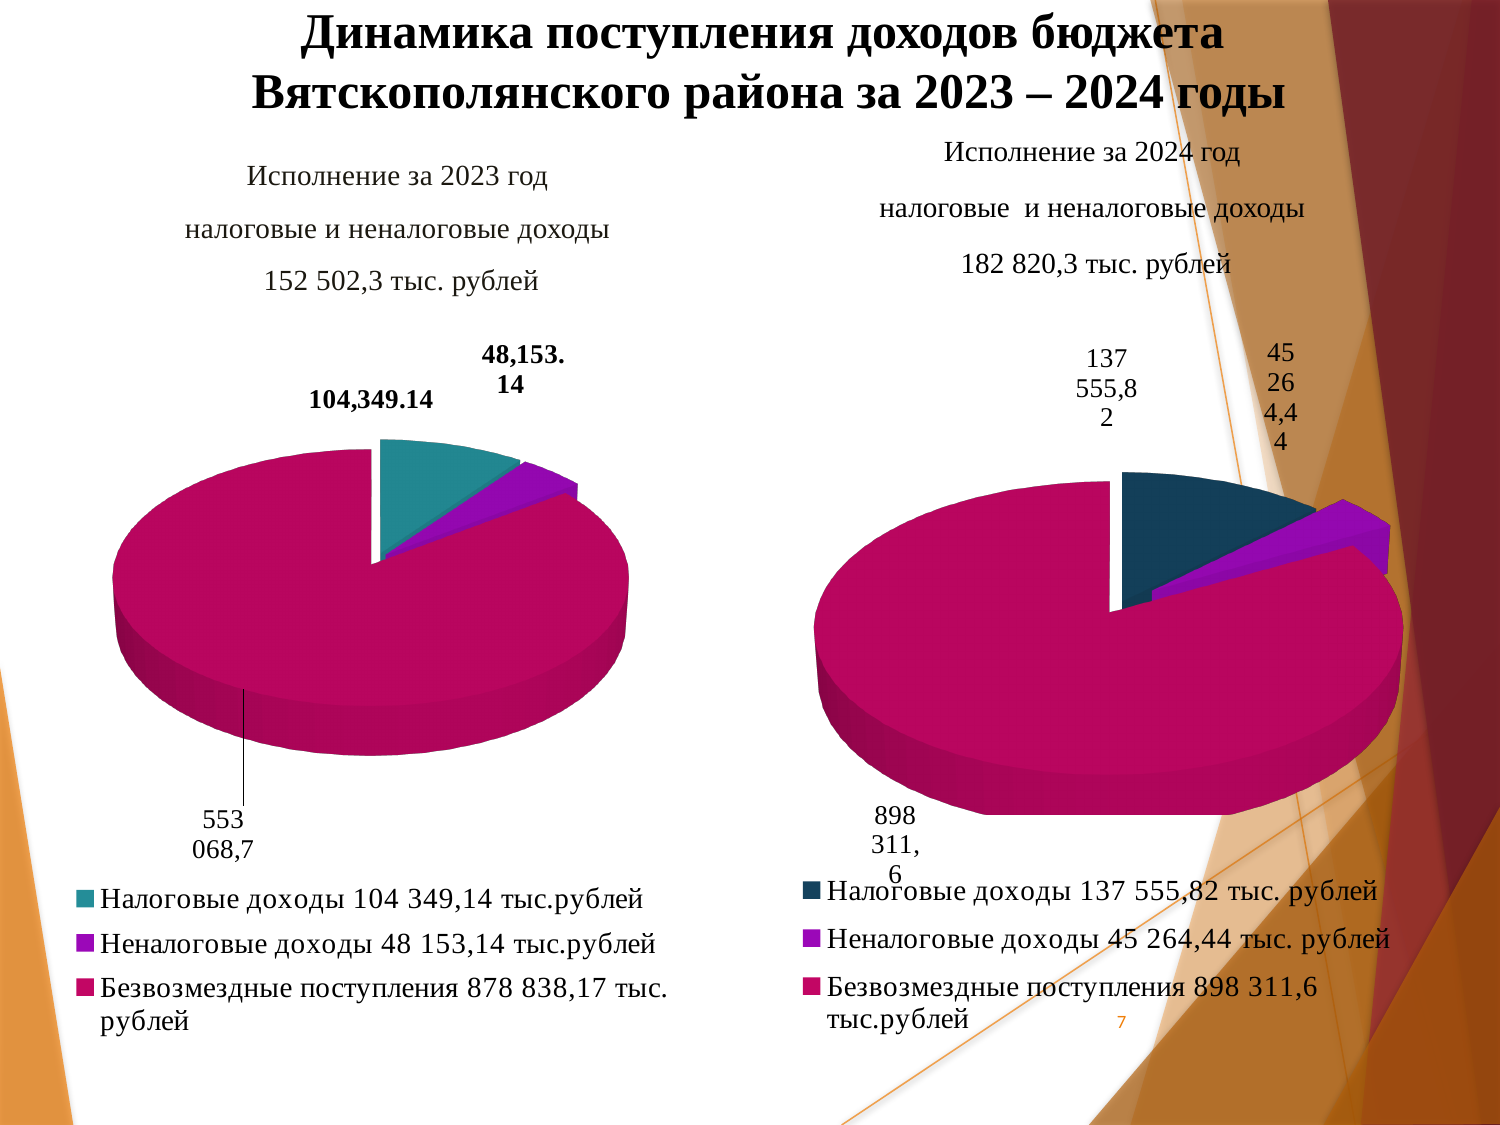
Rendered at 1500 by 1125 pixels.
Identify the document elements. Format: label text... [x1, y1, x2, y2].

list Исполнение за 2024 год налоговые и неналоговые доходы 182 820,3 тыс. рублей [739, 144, 1466, 287]
list Исполнение за 2023 год налоговые и неналоговые доходы 152 502,3 тыс. рублей [64, 137, 739, 297]
title Динамика поступления доходов бюджета Вятскополянского района за 2023 – 2024 годы [51, 0, 1487, 134]
chart [29, 231, 1500, 1125]
